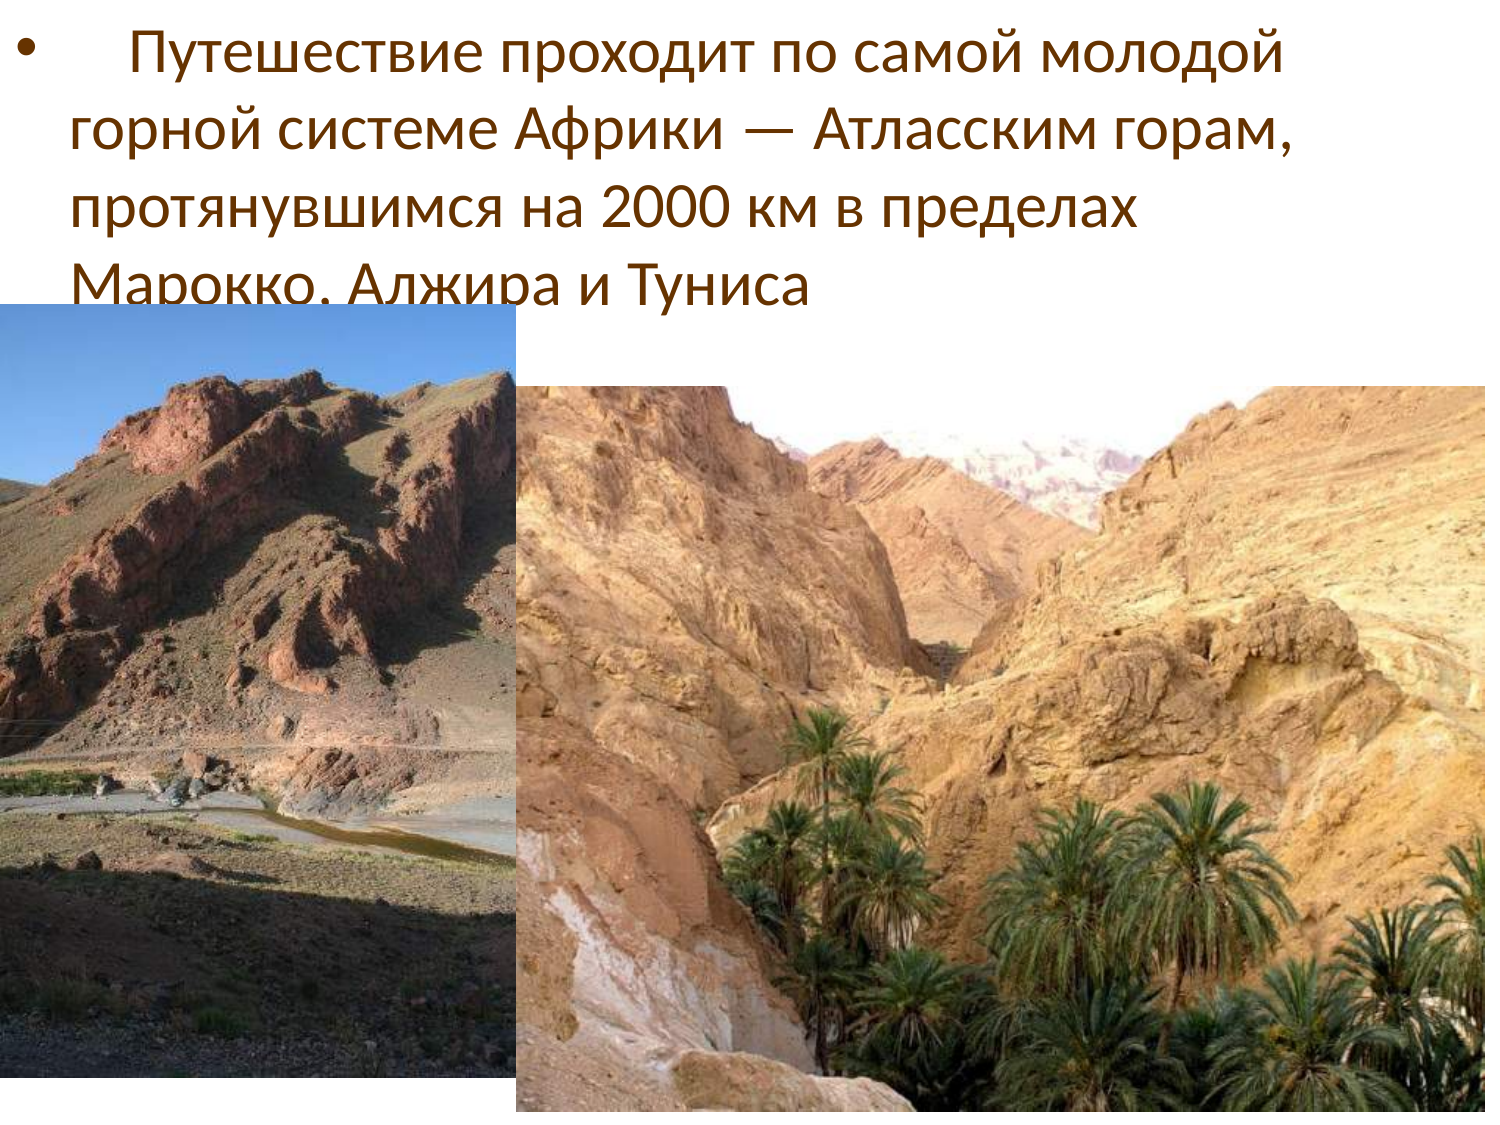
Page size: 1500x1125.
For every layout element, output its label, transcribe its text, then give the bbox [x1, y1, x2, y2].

picture [0, 304, 1485, 1112]
list Путешествие проходит по самой молодой горной системе Африки — Атласским горам, протянувшимся на 2000 км в пределах Марокко, Алжира и Туниса [0, 0, 1350, 329]
